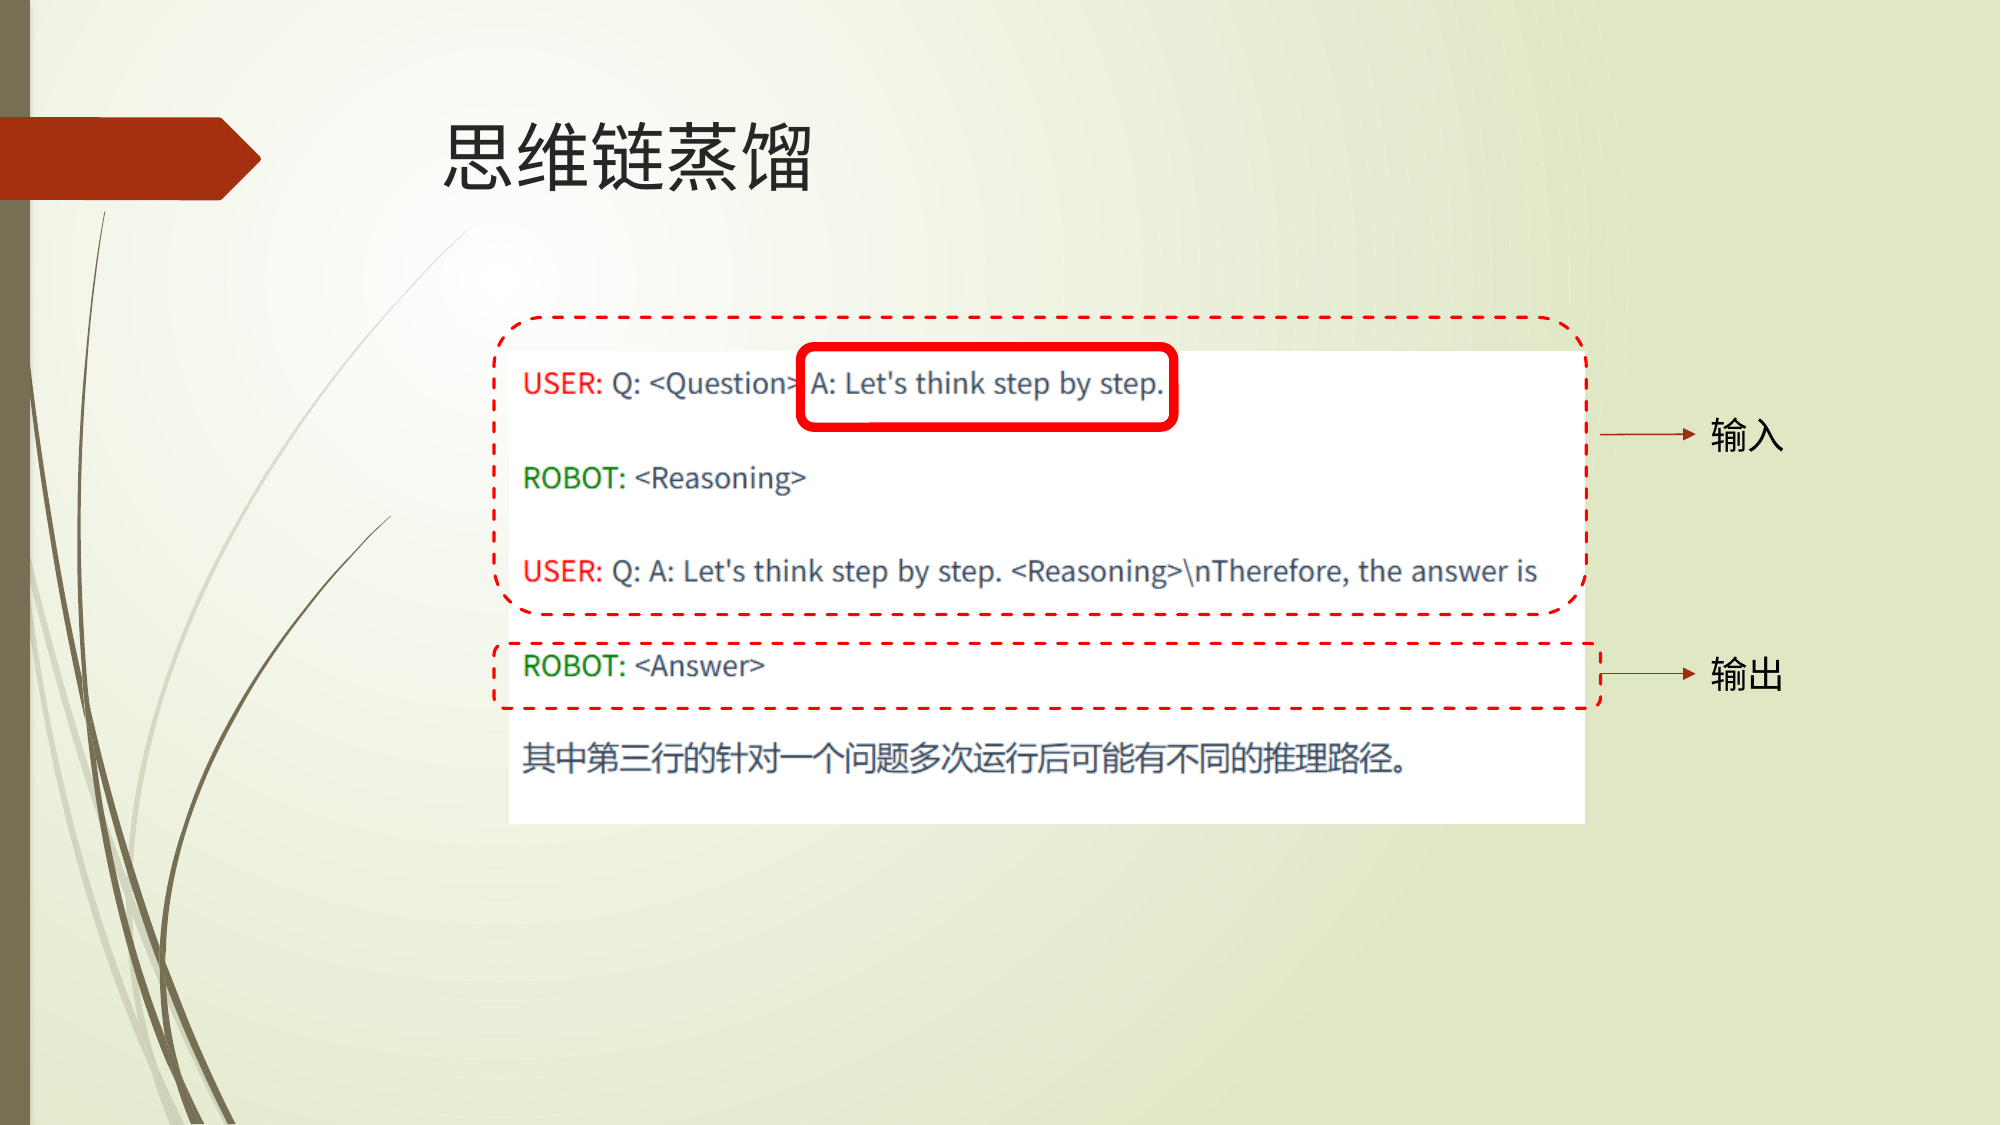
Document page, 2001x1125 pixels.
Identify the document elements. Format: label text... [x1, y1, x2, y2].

title 思维链蒸馏 [425, 102, 1888, 313]
text_box [492, 316, 1586, 598]
text_box [1589, 643, 1602, 709]
text_box 输出 [1695, 643, 1888, 704]
text_box 输入 [1695, 404, 1888, 464]
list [509, 351, 1585, 824]
text_box [492, 643, 504, 709]
